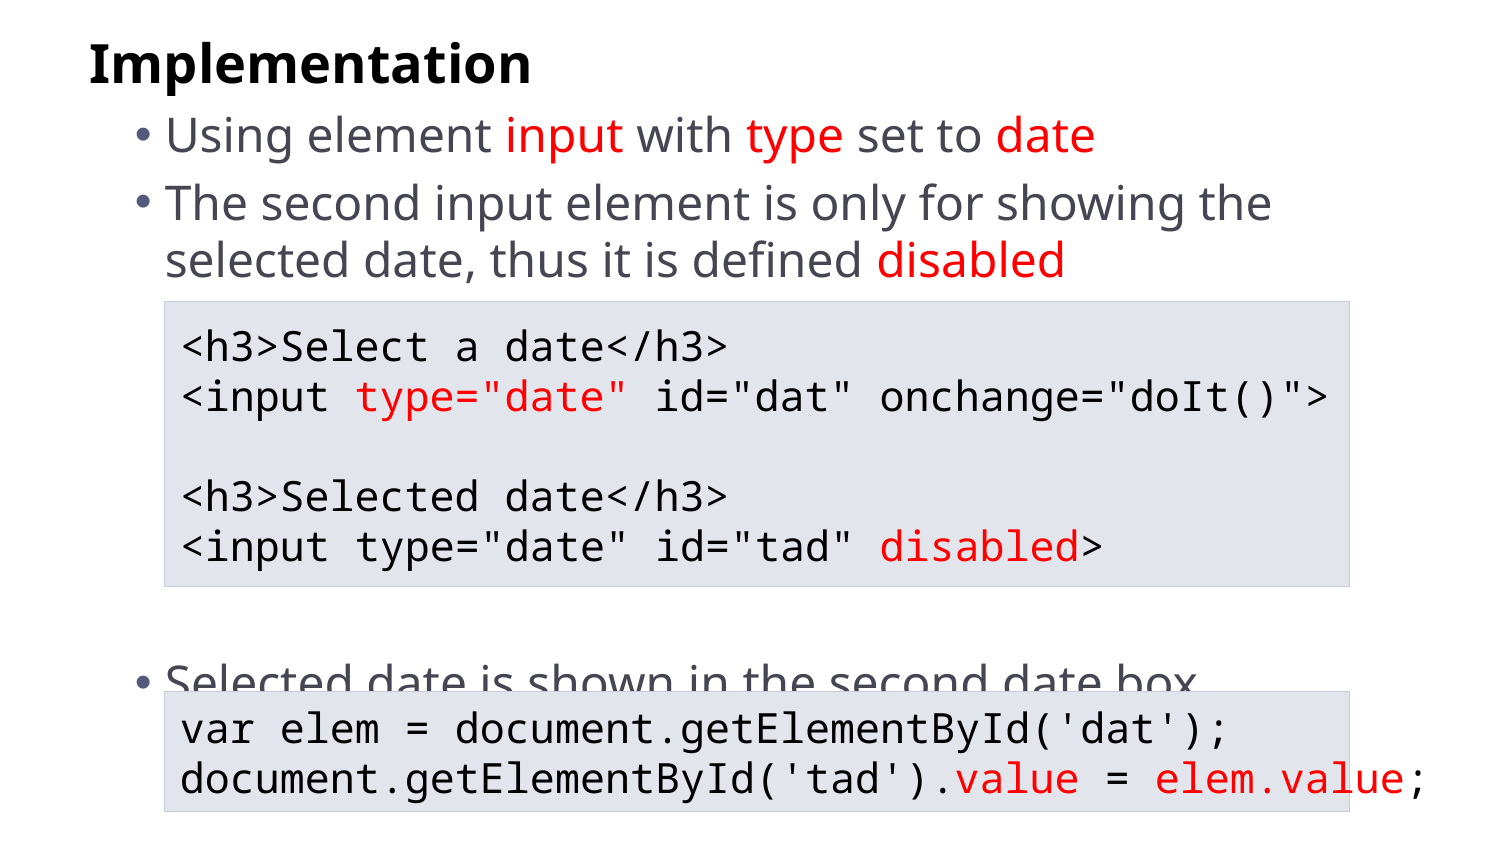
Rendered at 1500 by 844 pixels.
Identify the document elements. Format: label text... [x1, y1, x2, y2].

text_box <h3>Select a date</h3> <input type="date" id="dat" onchange="doIt()"> <h3>Selected date</h3> <input type="date" id="tad" disabled> [164, 301, 1350, 587]
text_box var elem = document.getElementById('dat'); document.getElementById('tad').value = elem.value; [164, 691, 1350, 812]
list Implementation Using element input with type set to date The second input element is only for showing the selected date, thus it is defined disabled Selected date is shown in the second date box [75, 21, 1475, 835]
